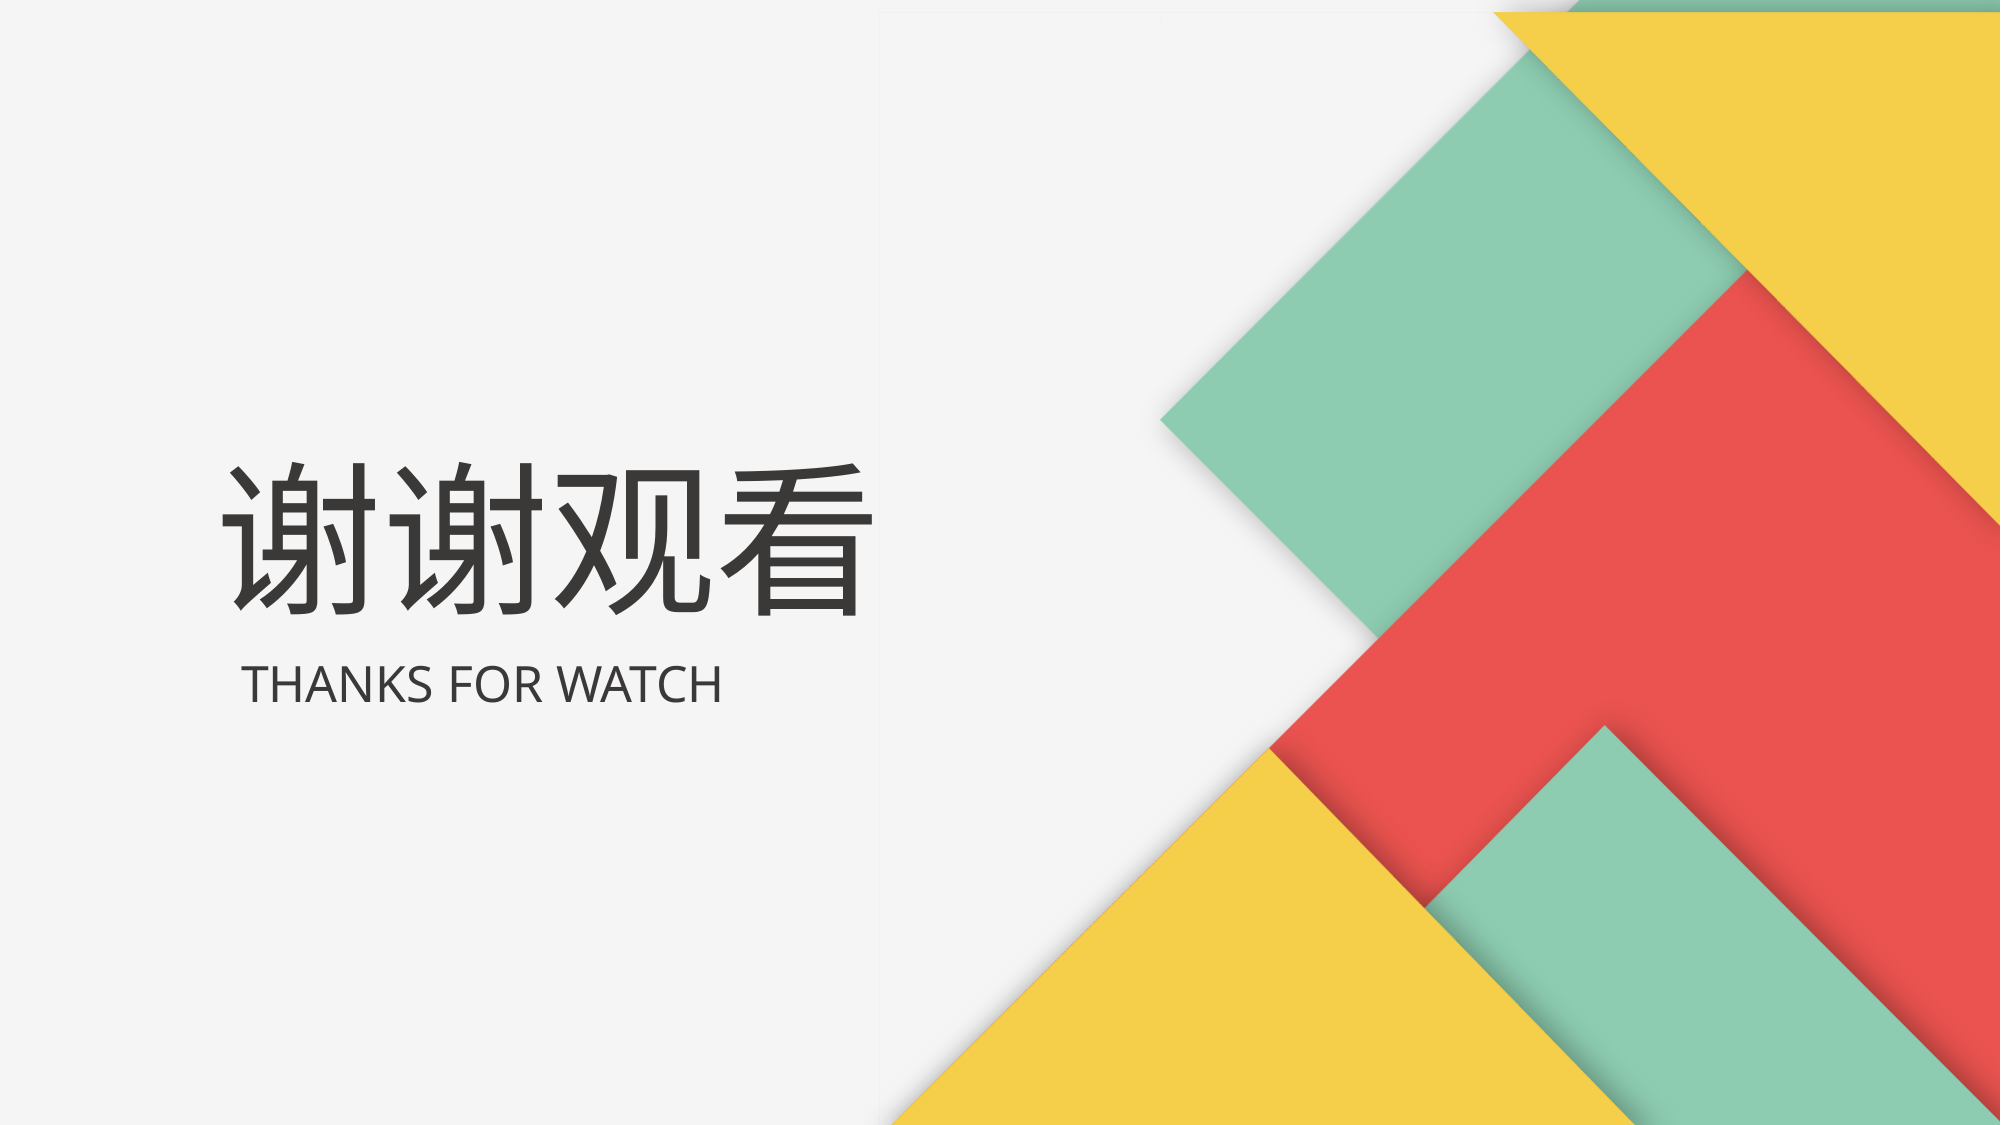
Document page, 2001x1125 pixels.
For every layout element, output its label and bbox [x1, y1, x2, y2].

text_box [877, 0, 2000, 1125]
text_box [201, 428, 961, 722]
